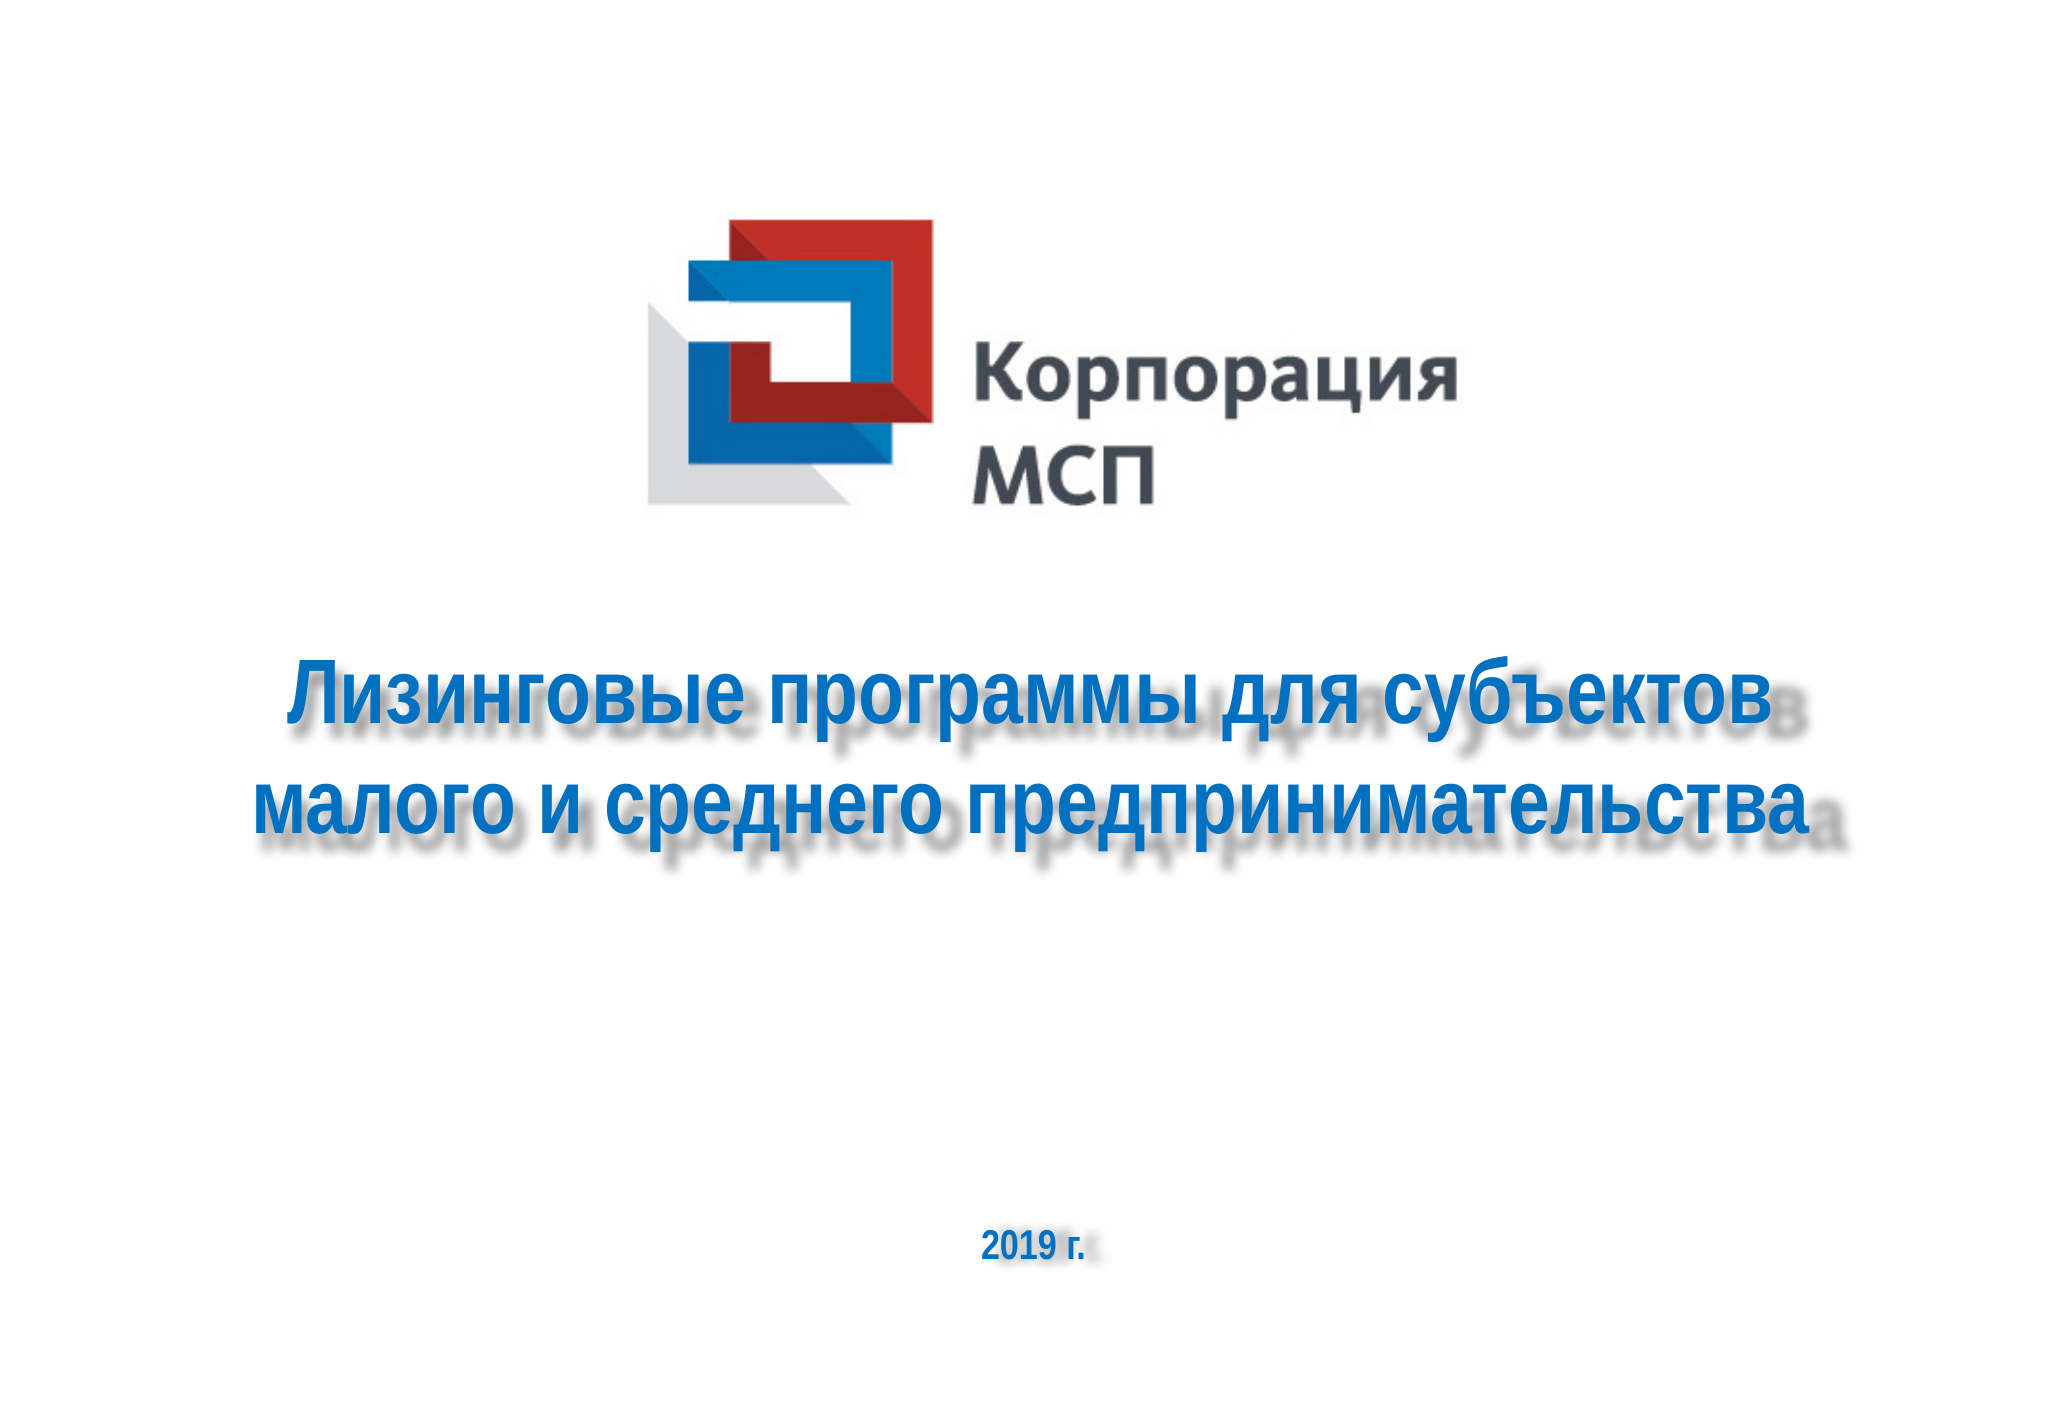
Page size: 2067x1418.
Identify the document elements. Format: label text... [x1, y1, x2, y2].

text_box 2019 г. [213, 1175, 1854, 1263]
title Лизинговые программы для субъектов малого и среднего предпринимательства [191, 624, 1871, 979]
picture [552, 149, 1515, 588]
